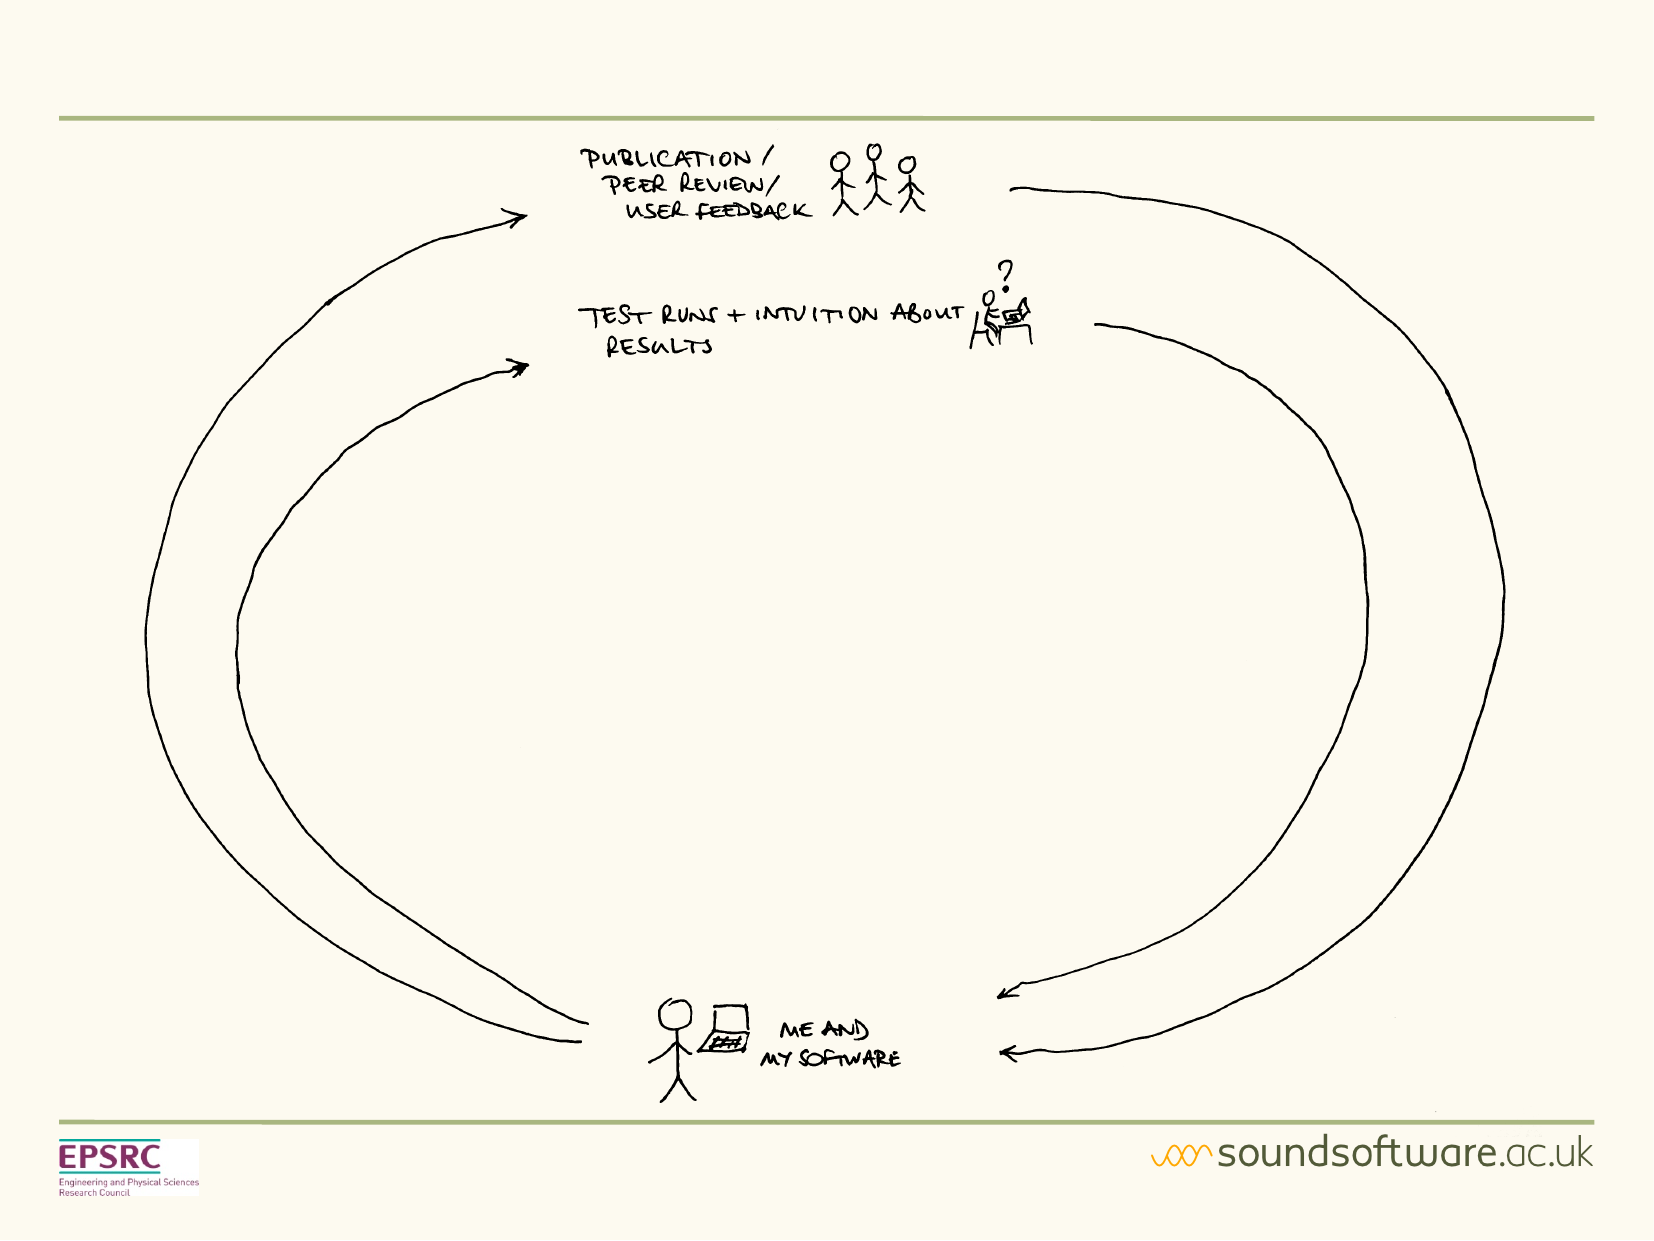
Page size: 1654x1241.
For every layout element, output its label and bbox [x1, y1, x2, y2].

picture [59, 1139, 199, 1196]
picture [109, 118, 1593, 1167]
